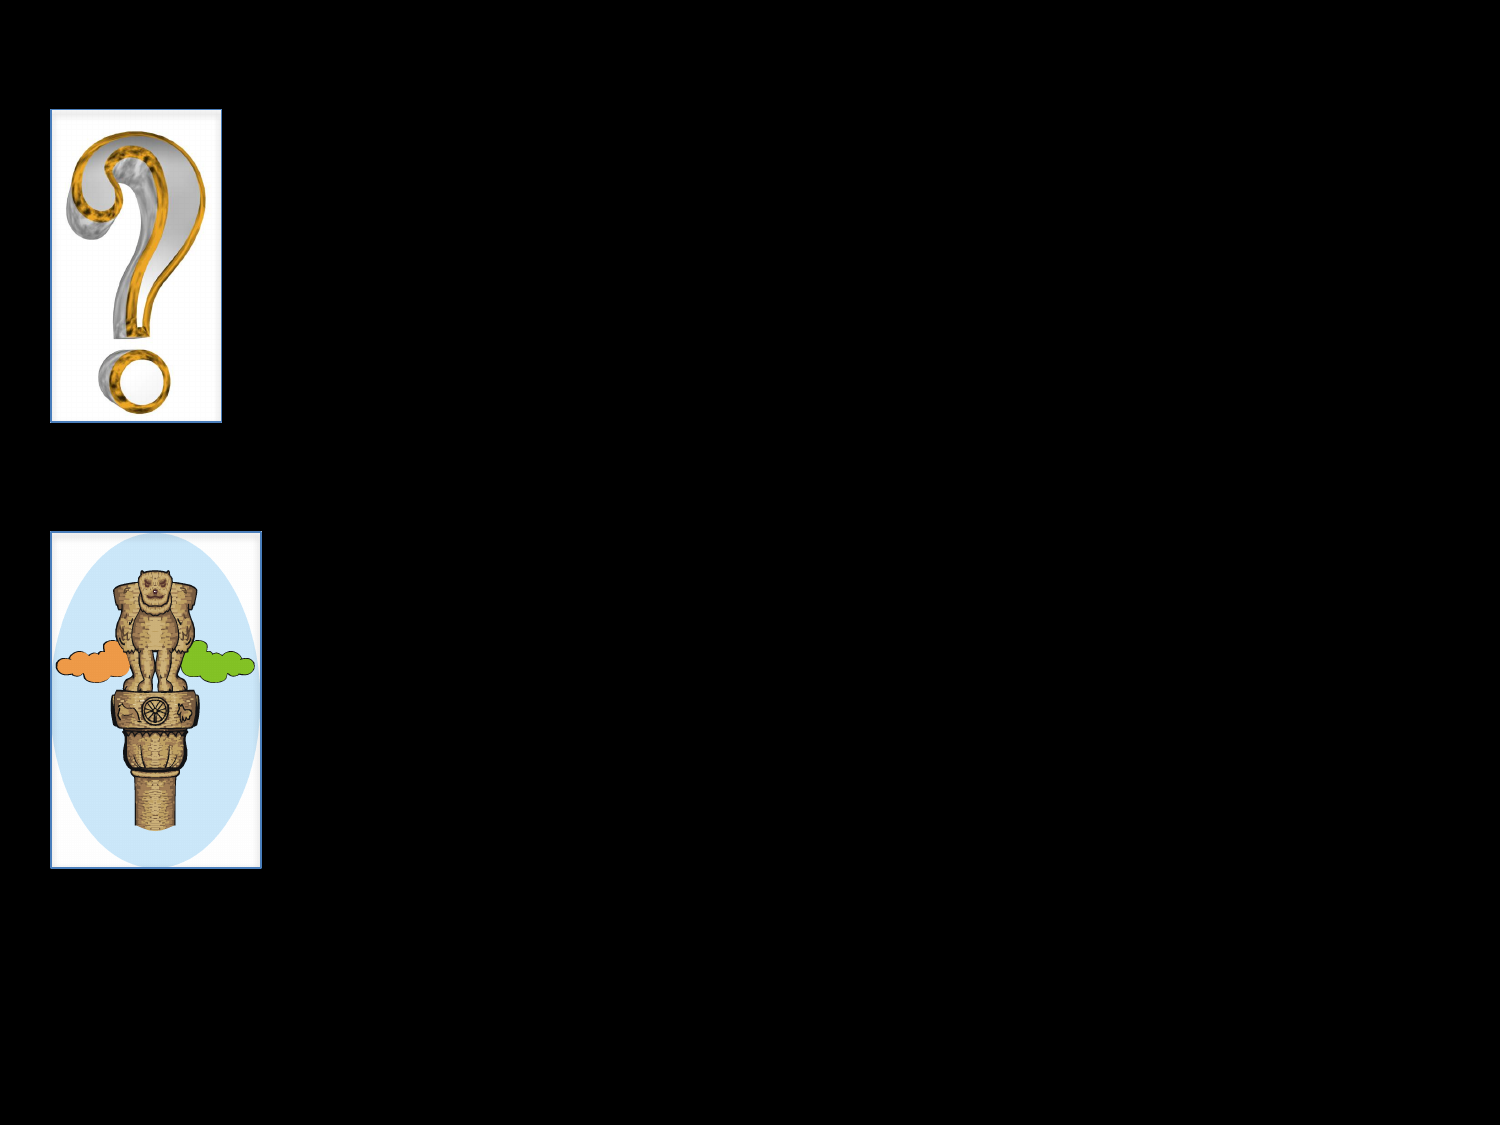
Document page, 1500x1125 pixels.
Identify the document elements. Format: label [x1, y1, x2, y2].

picture [50, 109, 222, 423]
picture [50, 531, 262, 869]
